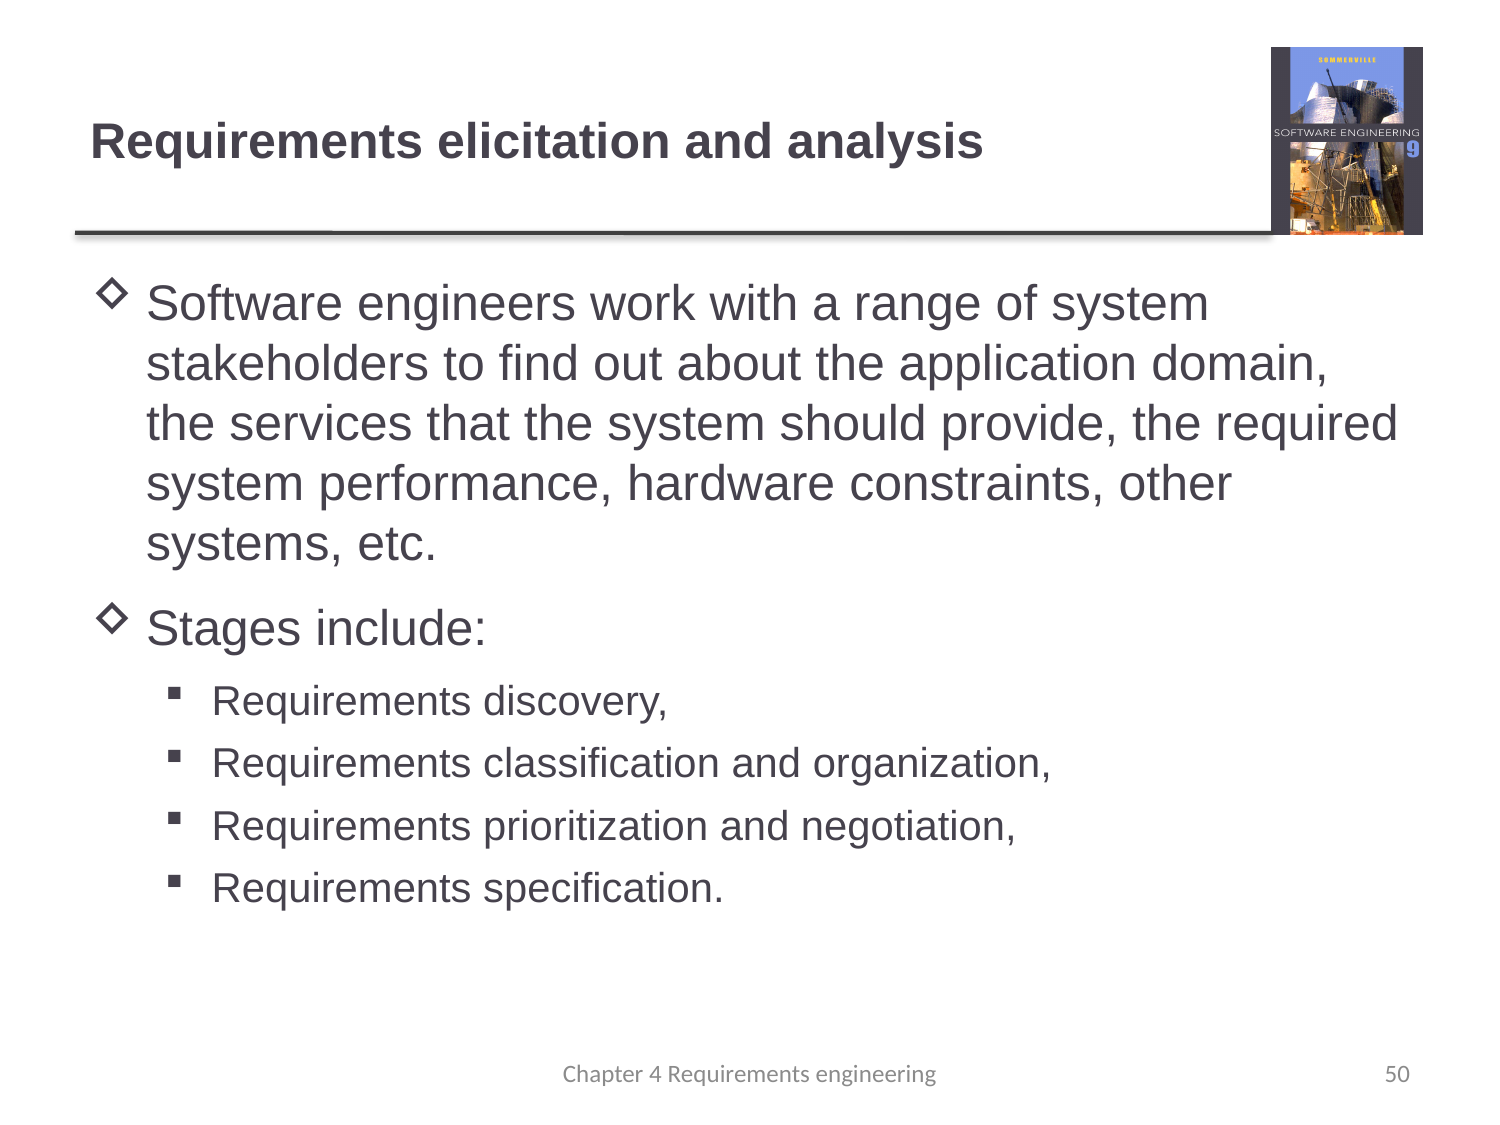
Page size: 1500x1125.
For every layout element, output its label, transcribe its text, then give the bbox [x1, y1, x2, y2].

title Requirements elicitation and analysis [74, 44, 1272, 233]
footer Chapter 4 Requirements engineering [512, 1042, 988, 1103]
list Software engineers work with a range of system stakeholders to find out about the application domain, the services that the system should provide, the required system performance, hardware constraints, other systems, etc. Stages include: Requirements discovery, Requirements classification and organization, Requirements prioritization and negotiation, Requirements specification. [75, 262, 1425, 1005]
slide_number 50 [1074, 1042, 1425, 1103]
picture [1272, 47, 1423, 235]
